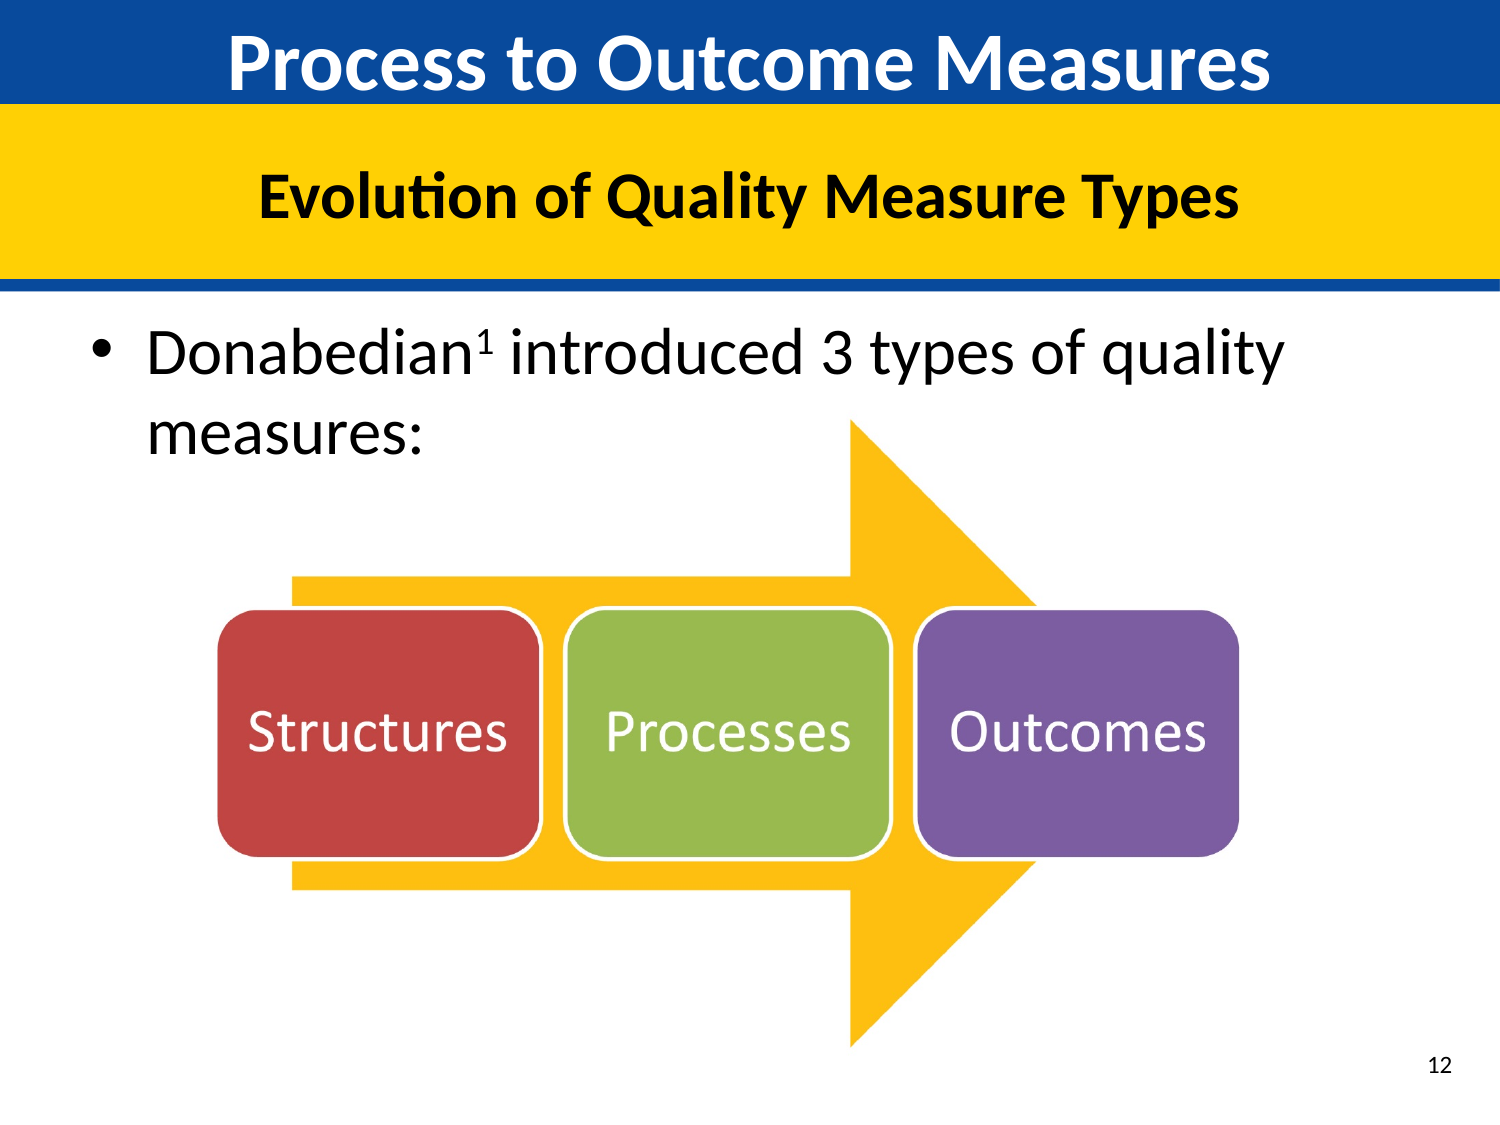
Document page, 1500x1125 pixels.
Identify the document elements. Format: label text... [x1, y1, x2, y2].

text_box Evolution of Quality Measure Types [0, 117, 1500, 279]
title Process to Outcome Measures [0, 0, 1500, 104]
list Donabedian1 introduced 3 types of quality measures: [75, 299, 1425, 1005]
picture [202, 410, 1250, 1058]
